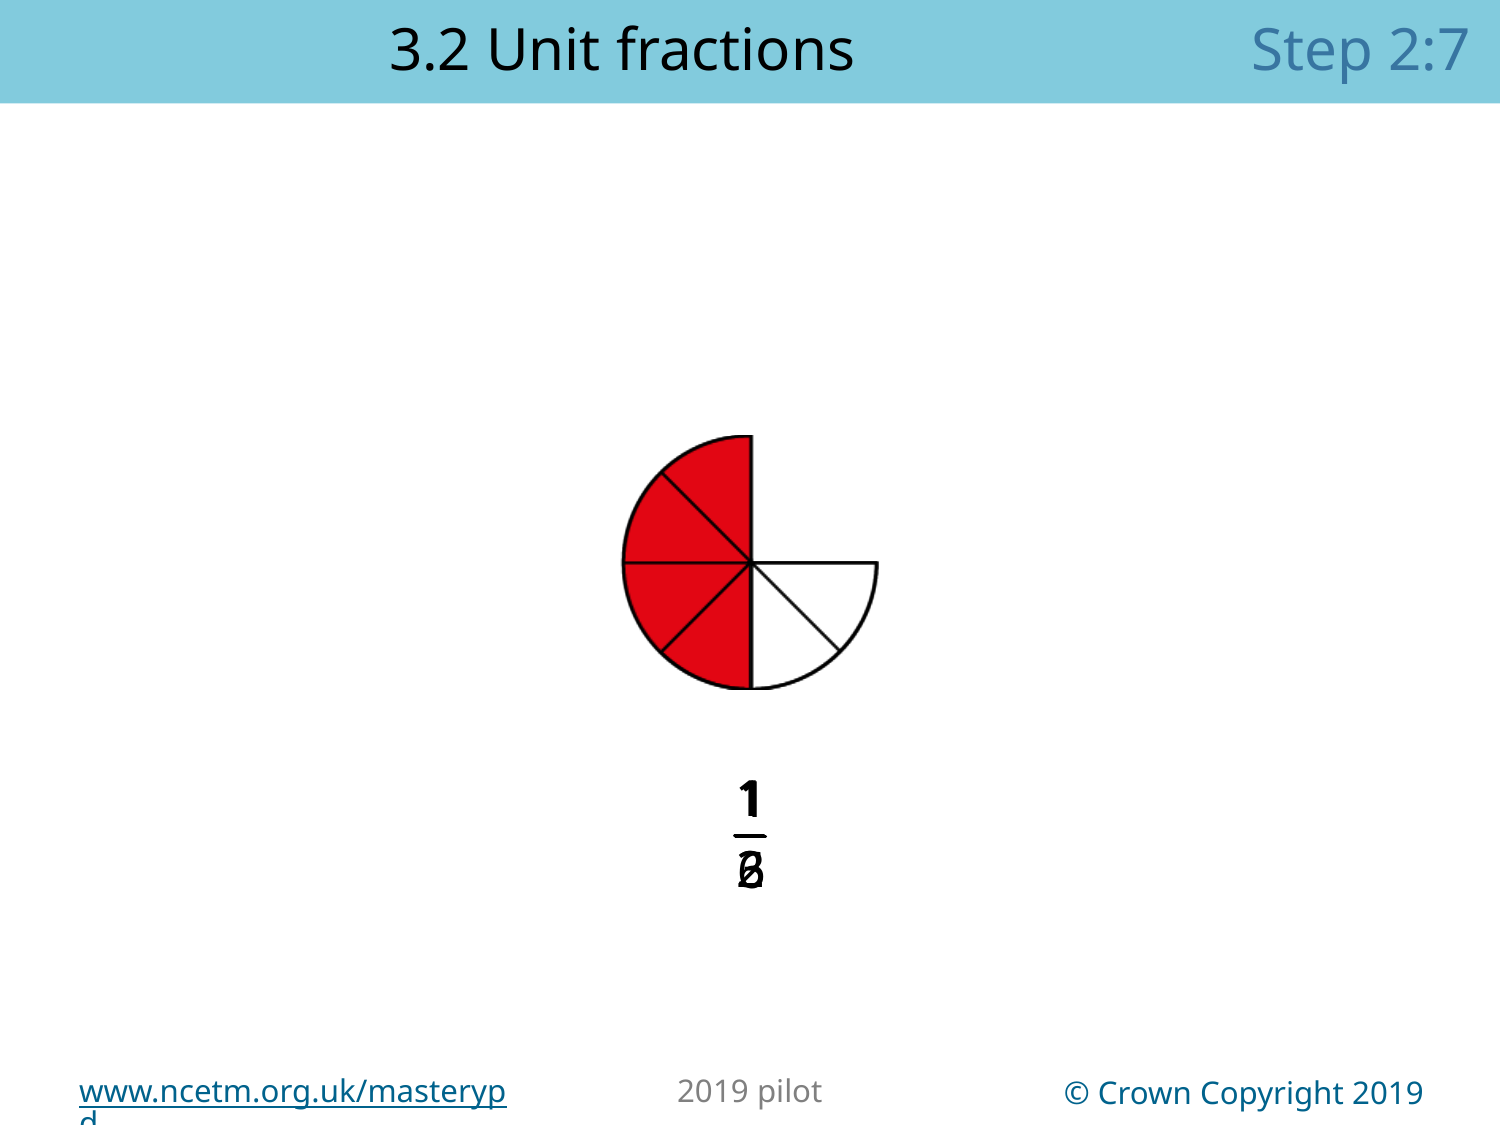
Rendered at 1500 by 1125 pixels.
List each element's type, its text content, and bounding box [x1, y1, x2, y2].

picture [606, 435, 893, 701]
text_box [731, 774, 771, 895]
list 3.2 Unit fractions Step 2:7 [0, 0, 1500, 104]
